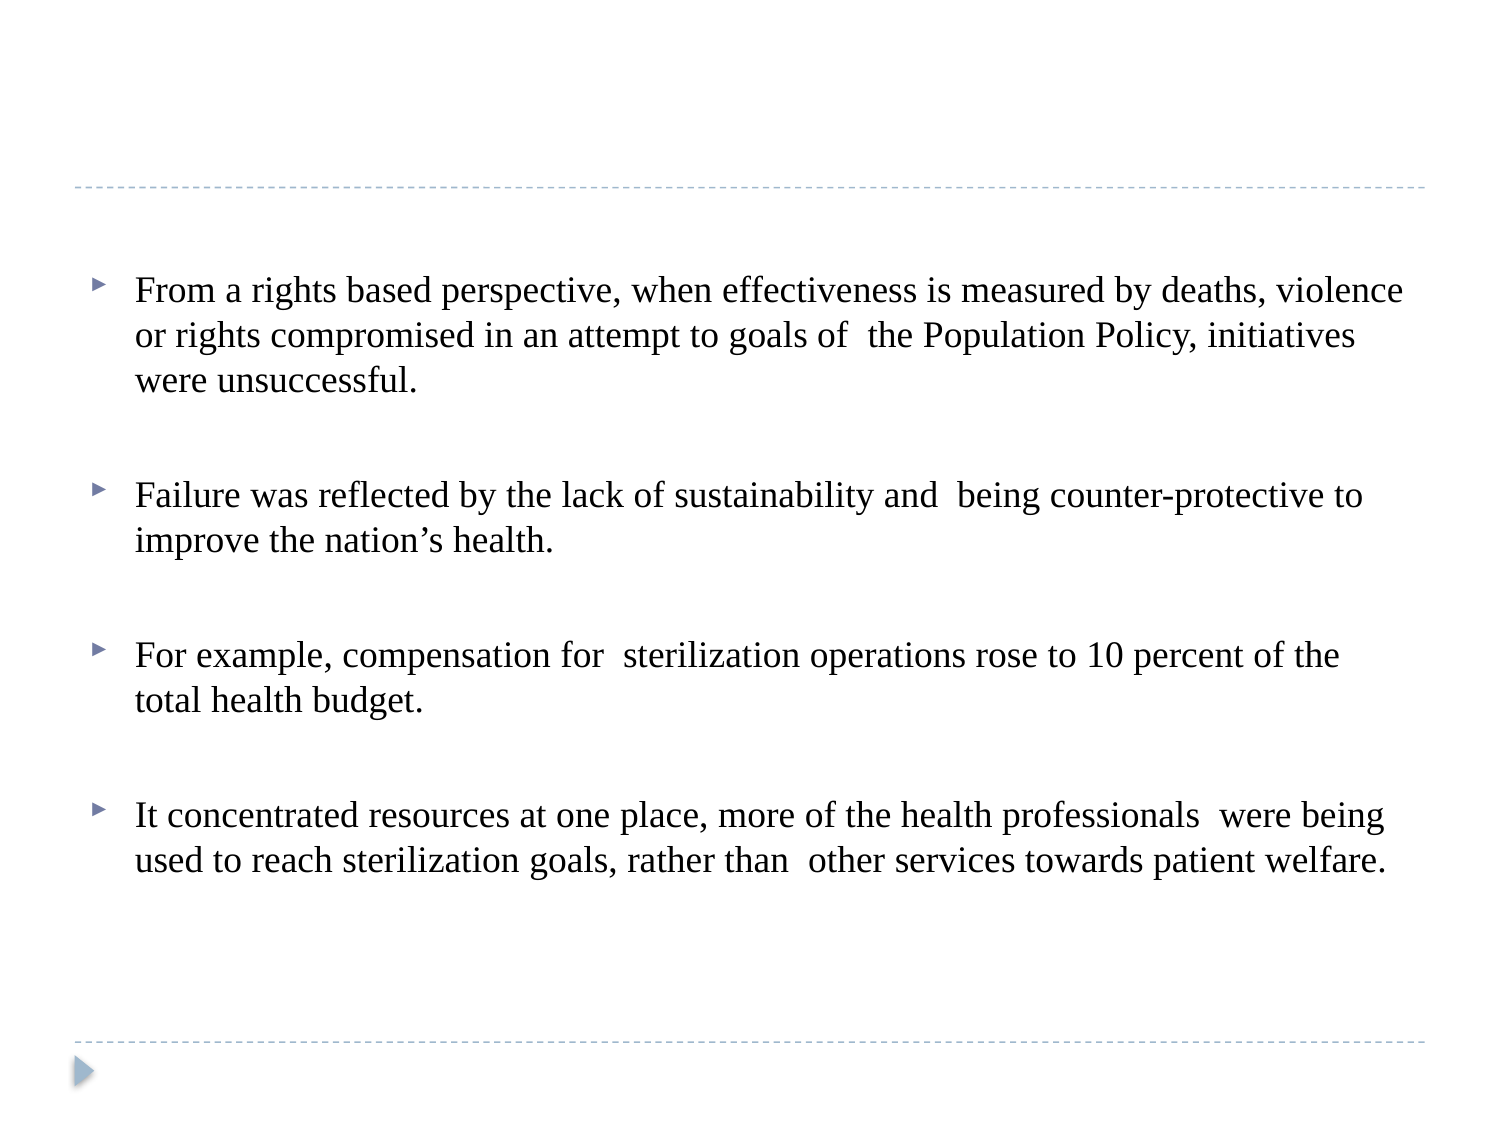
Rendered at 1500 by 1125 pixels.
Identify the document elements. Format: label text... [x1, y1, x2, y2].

list From a rights based perspective, when effectiveness is measured by deaths, violence or rights compromised in an attempt to goals of the Population Policy, initiatives were unsuccessful. Failure was reflected by the lack of sustainability and being counter-protective to improve the nation’s health. For example, compensation for sterilization operations rose to 10 percent of the total health budget. It concentrated resources at one place, more of the health professionals were being used to reach sterilization goals, rather than other services towards patient welfare. [75, 200, 1425, 1088]
